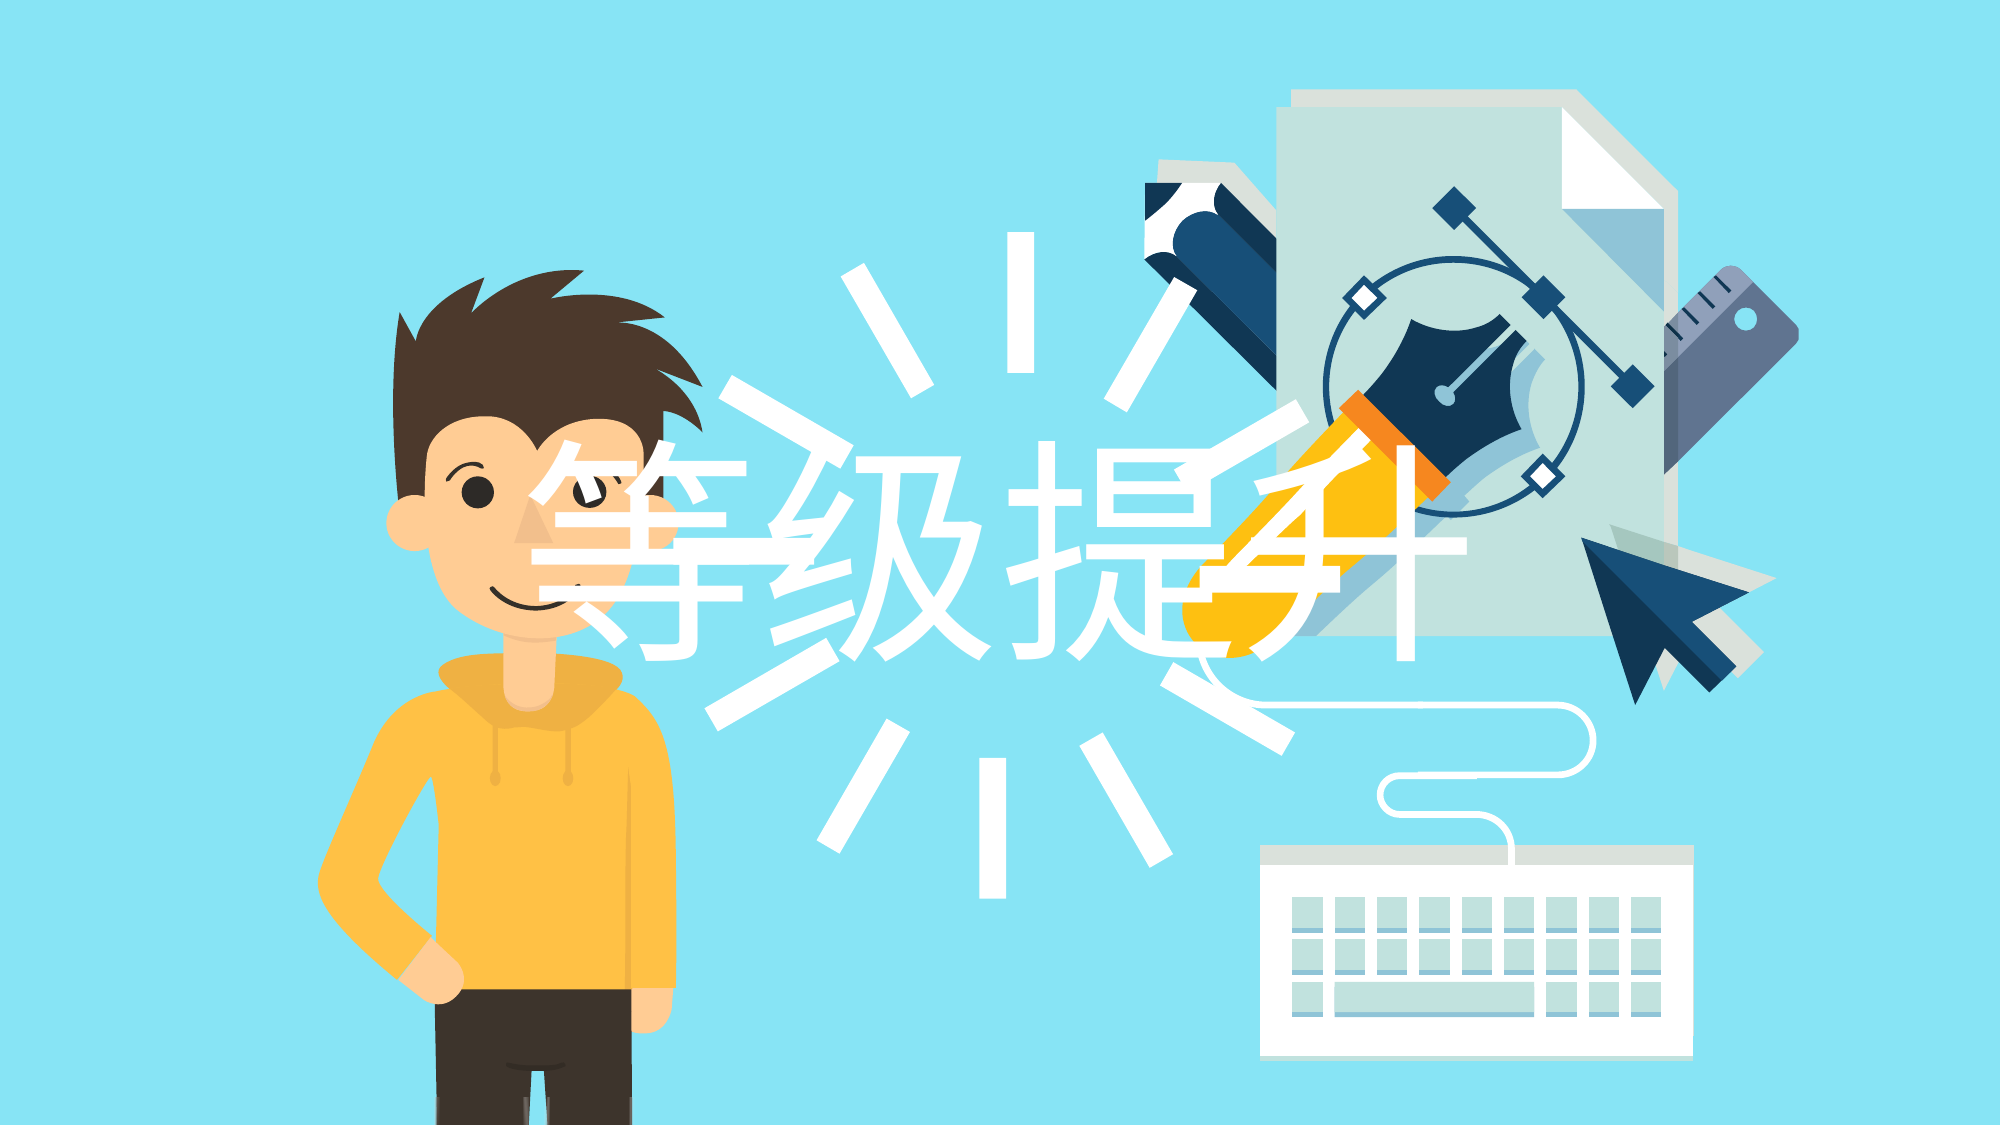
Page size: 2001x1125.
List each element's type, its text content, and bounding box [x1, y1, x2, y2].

text_box [840, 262, 935, 399]
text_box [1103, 329, 1144, 413]
text_box [718, 374, 854, 469]
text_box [314, 263, 704, 1125]
text_box [979, 757, 1007, 899]
text_box [704, 637, 840, 732]
text_box [1007, 232, 1035, 373]
text_box [1079, 732, 1144, 858]
text_box [816, 718, 910, 854]
text_box 等级提升 [704, 395, 1144, 699]
picture [1144, 89, 1799, 1061]
text_box [704, 537, 815, 565]
